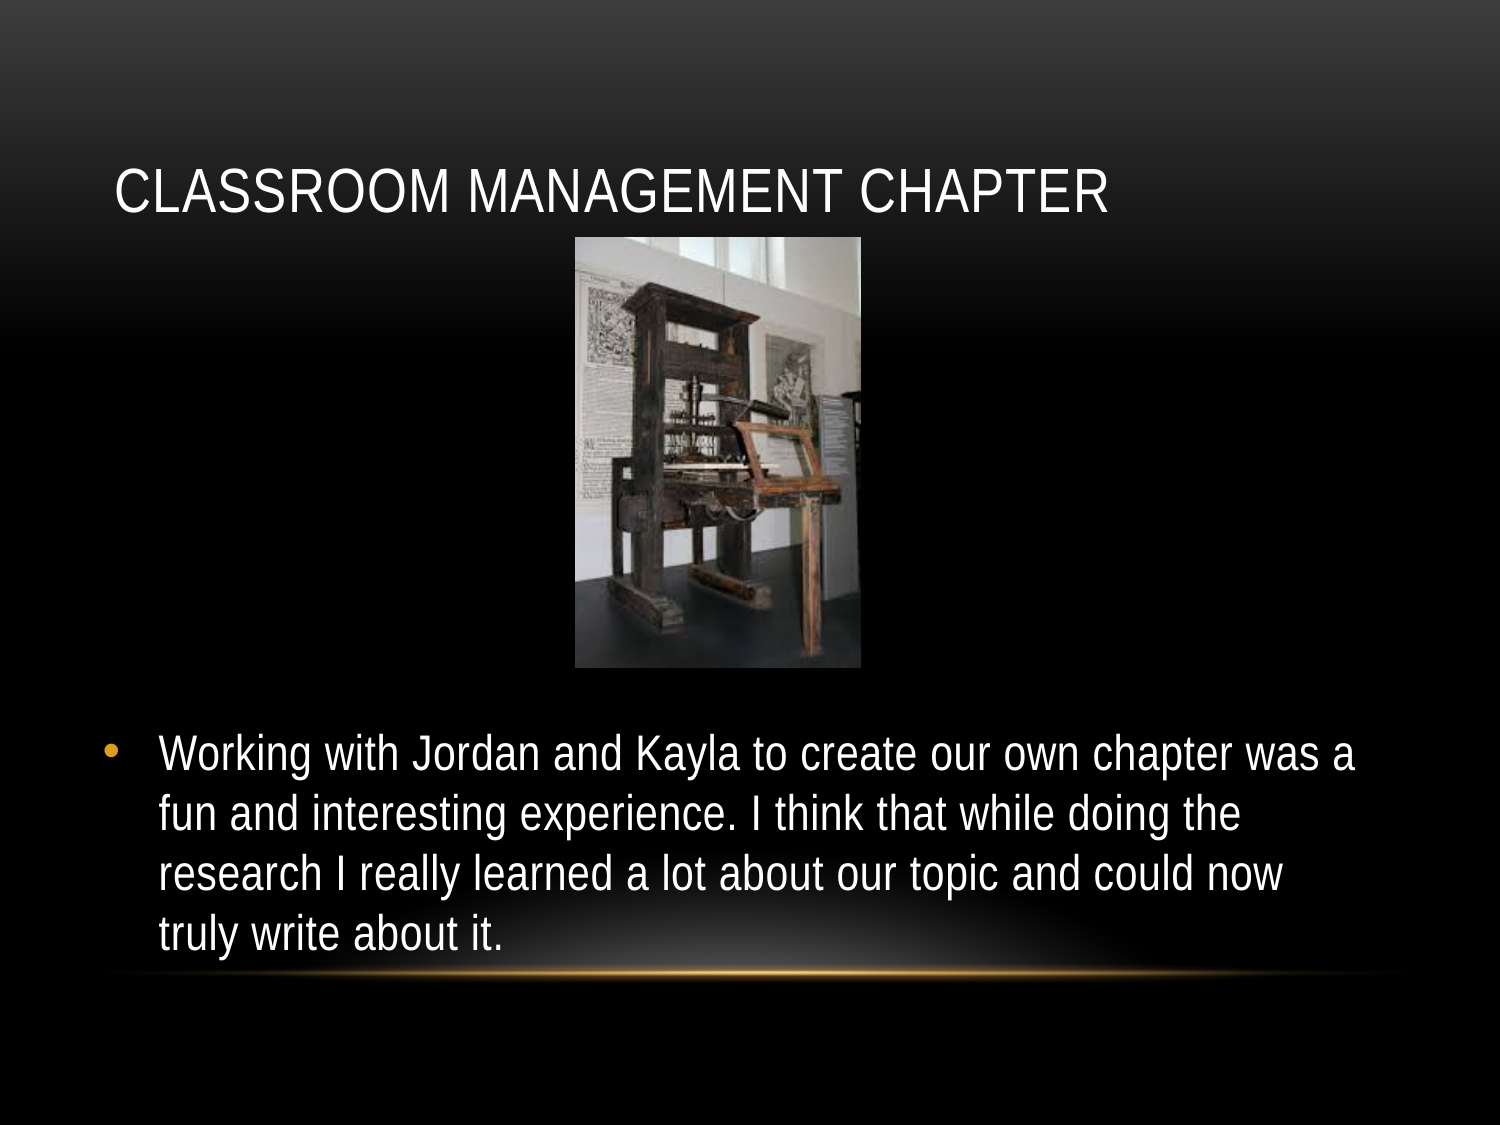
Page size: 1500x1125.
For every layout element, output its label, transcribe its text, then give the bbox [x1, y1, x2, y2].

list Working with Jordan and Kayla to create our own chapter was a fun and interesting experience. I think that while doing the research I really learned a lot about our topic and could now truly write about it. [87, 712, 1388, 1125]
title Classroom Management chapter [99, 45, 1400, 233]
picture [0, 0, 1500, 1125]
